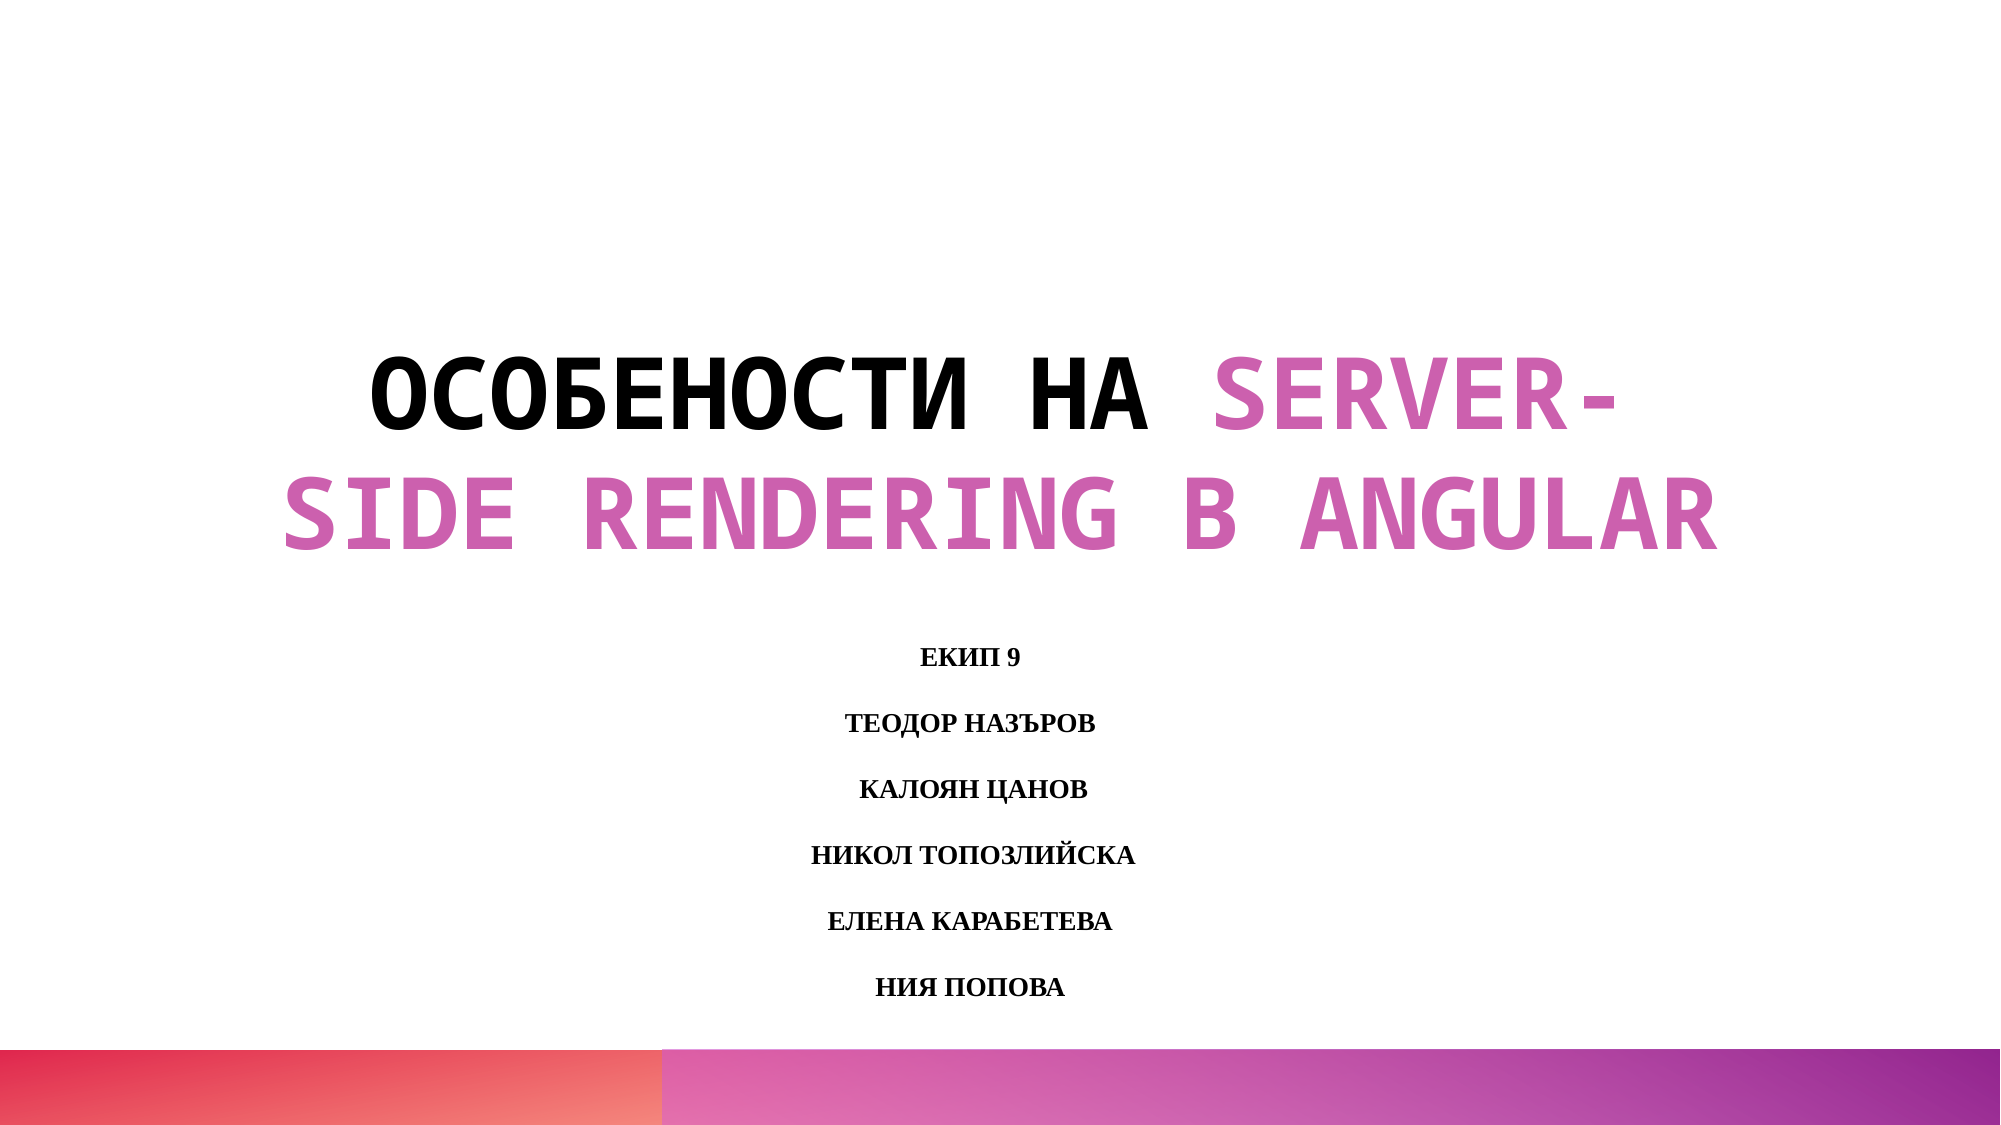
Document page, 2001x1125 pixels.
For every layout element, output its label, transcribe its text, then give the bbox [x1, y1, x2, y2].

title ОСОБЕНОСТИ НА SERVER-SIDE RENDERING В ANGULAR [249, 54, 1750, 570]
subtitle ЕКИП 9 ТЕОДОР НАЗЪРОВ КАЛОЯН ЦАНОВ НИКОЛ ТОПОЗЛИЙСКА ЕЛЕНА КАРАБЕТЕВА НИЯ ПОПОВА [190, 615, 1750, 1013]
